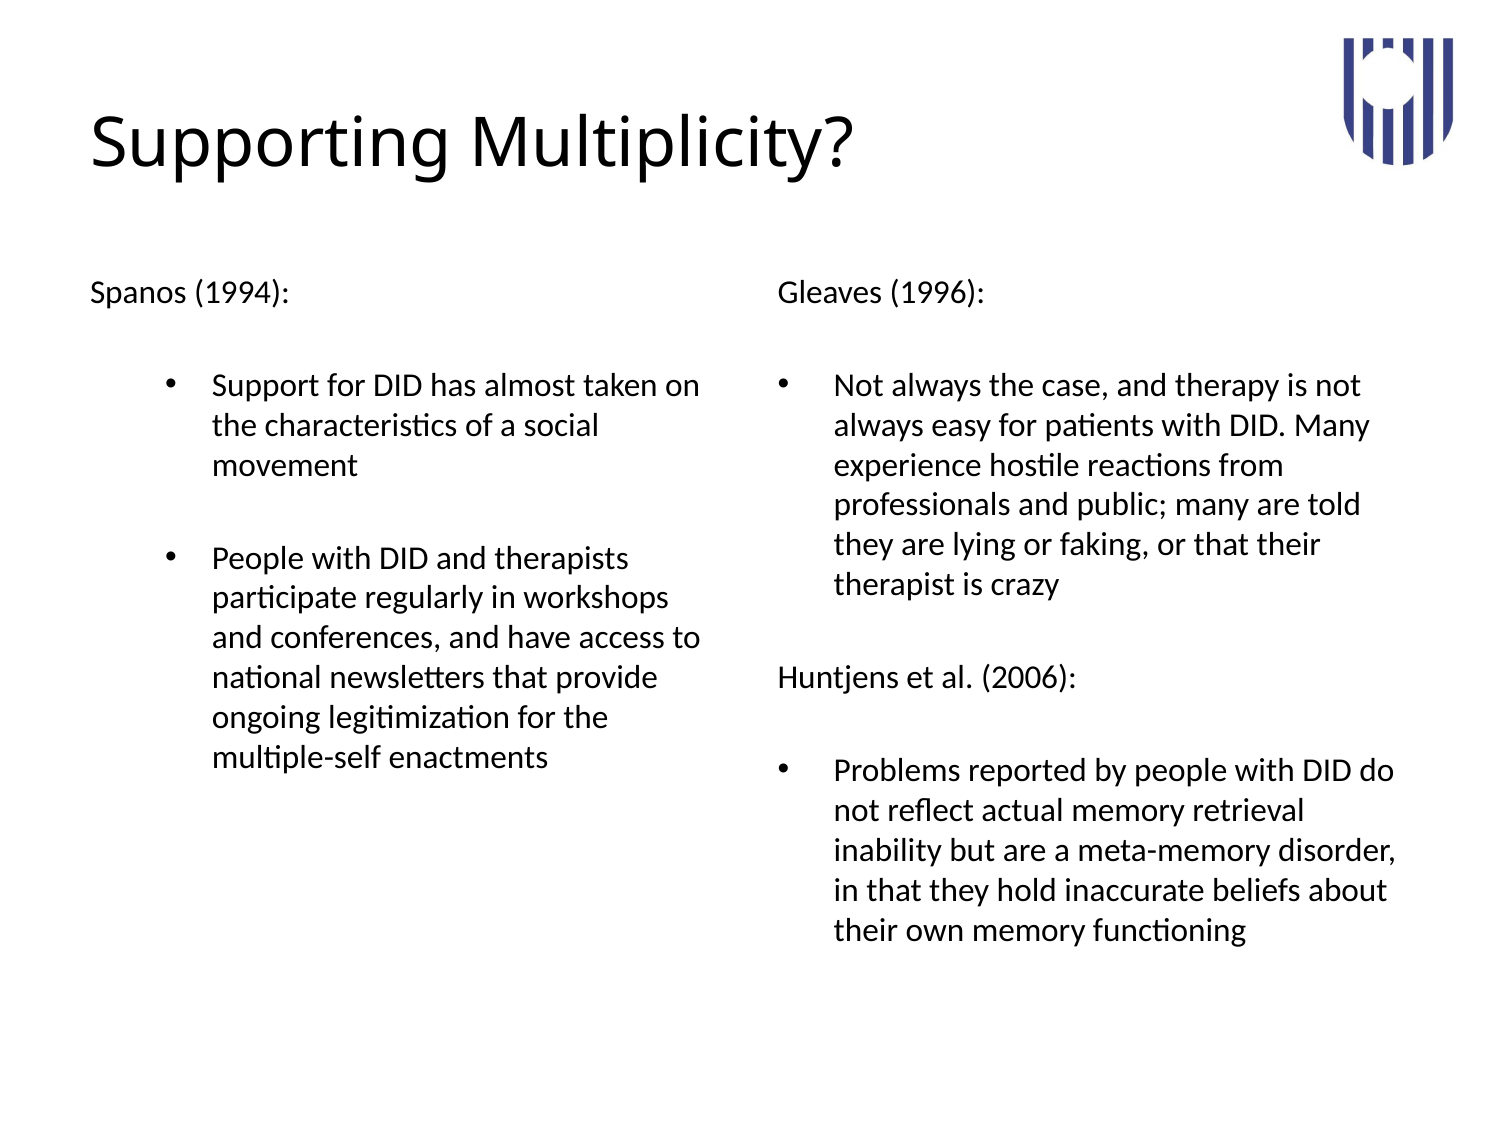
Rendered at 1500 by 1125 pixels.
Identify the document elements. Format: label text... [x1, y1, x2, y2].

list Gleaves (1996): Not always the case, and therapy is not always easy for patients with DID. Many experience hostile reactions from professionals and public; many are told they are lying or faking, or that their therapist is crazy Huntjens et al. (2006): Problems reported by people with DID do not reflect actual memory retrieval inability but are a meta-memory disorder, in that they hold inaccurate beliefs about their own memory functioning [762, 262, 1425, 1005]
picture [1299, 7, 1499, 206]
list Spanos (1994): Support for DID has almost taken on the characteristics of a social movement People with DID and therapists participate regularly in workshops and conferences, and have access to national newsletters that provide ongoing legitimization for the multiple-self enactments [75, 262, 738, 1005]
title Supporting Multiplicity? [75, 45, 1425, 233]
